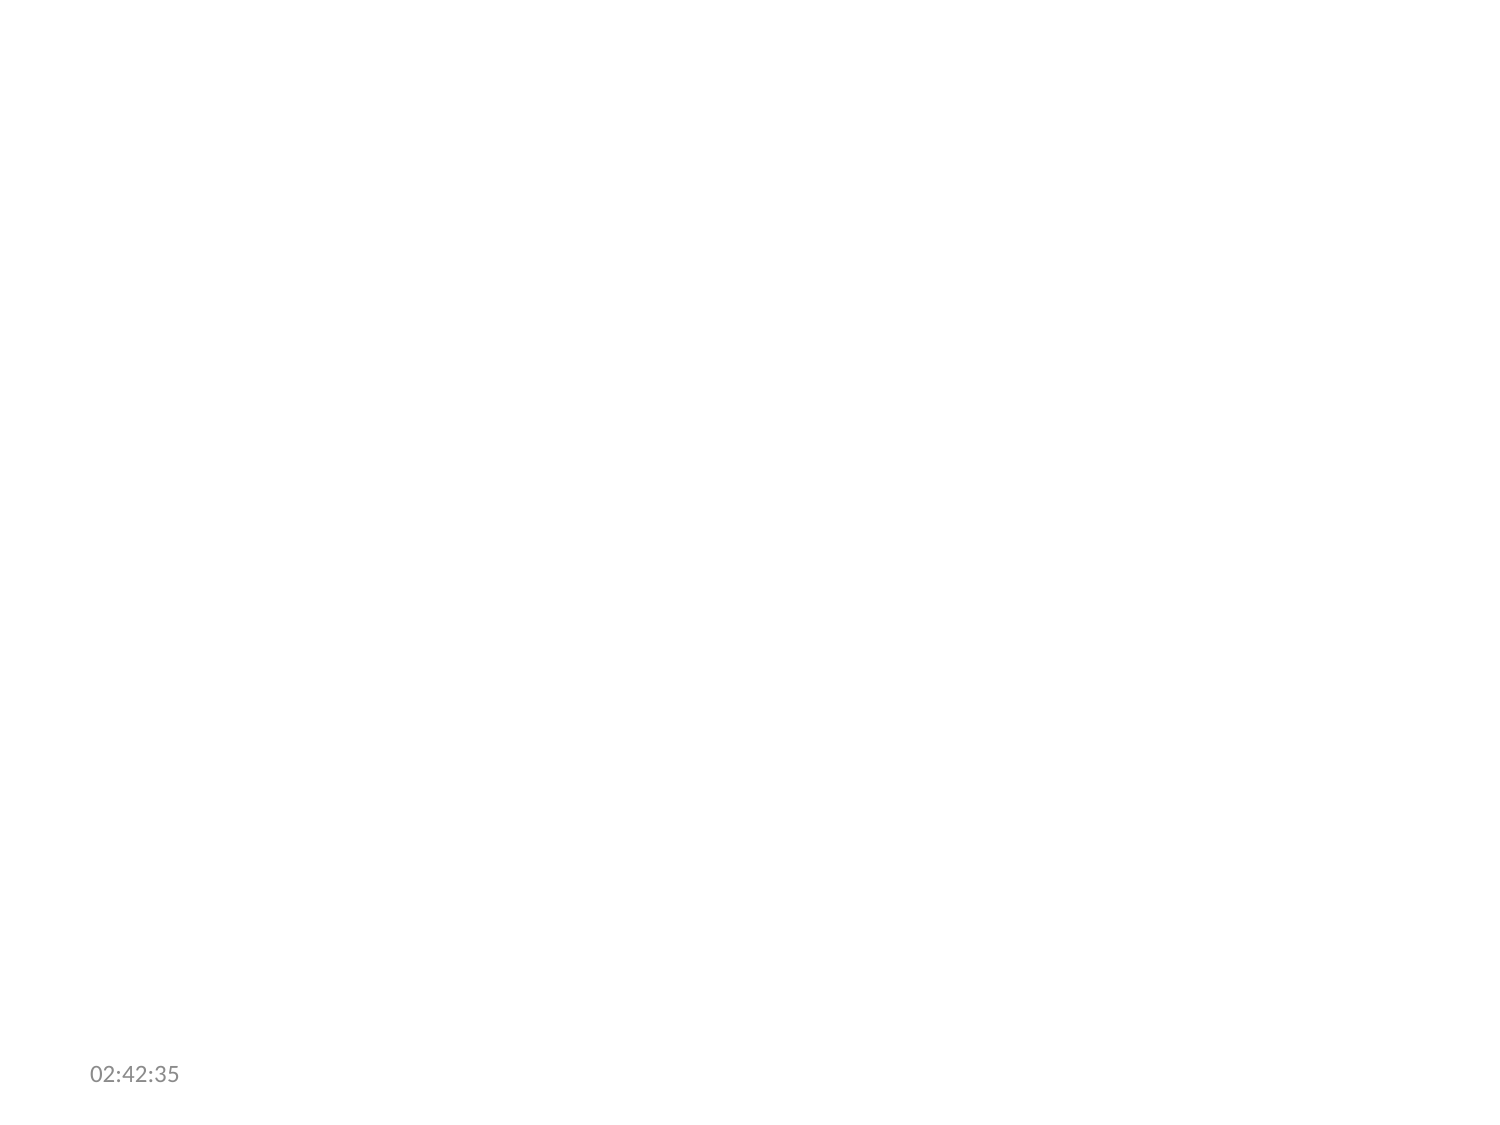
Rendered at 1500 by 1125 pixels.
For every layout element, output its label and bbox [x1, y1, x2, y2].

slide_number [75, 1042, 425, 1103]
